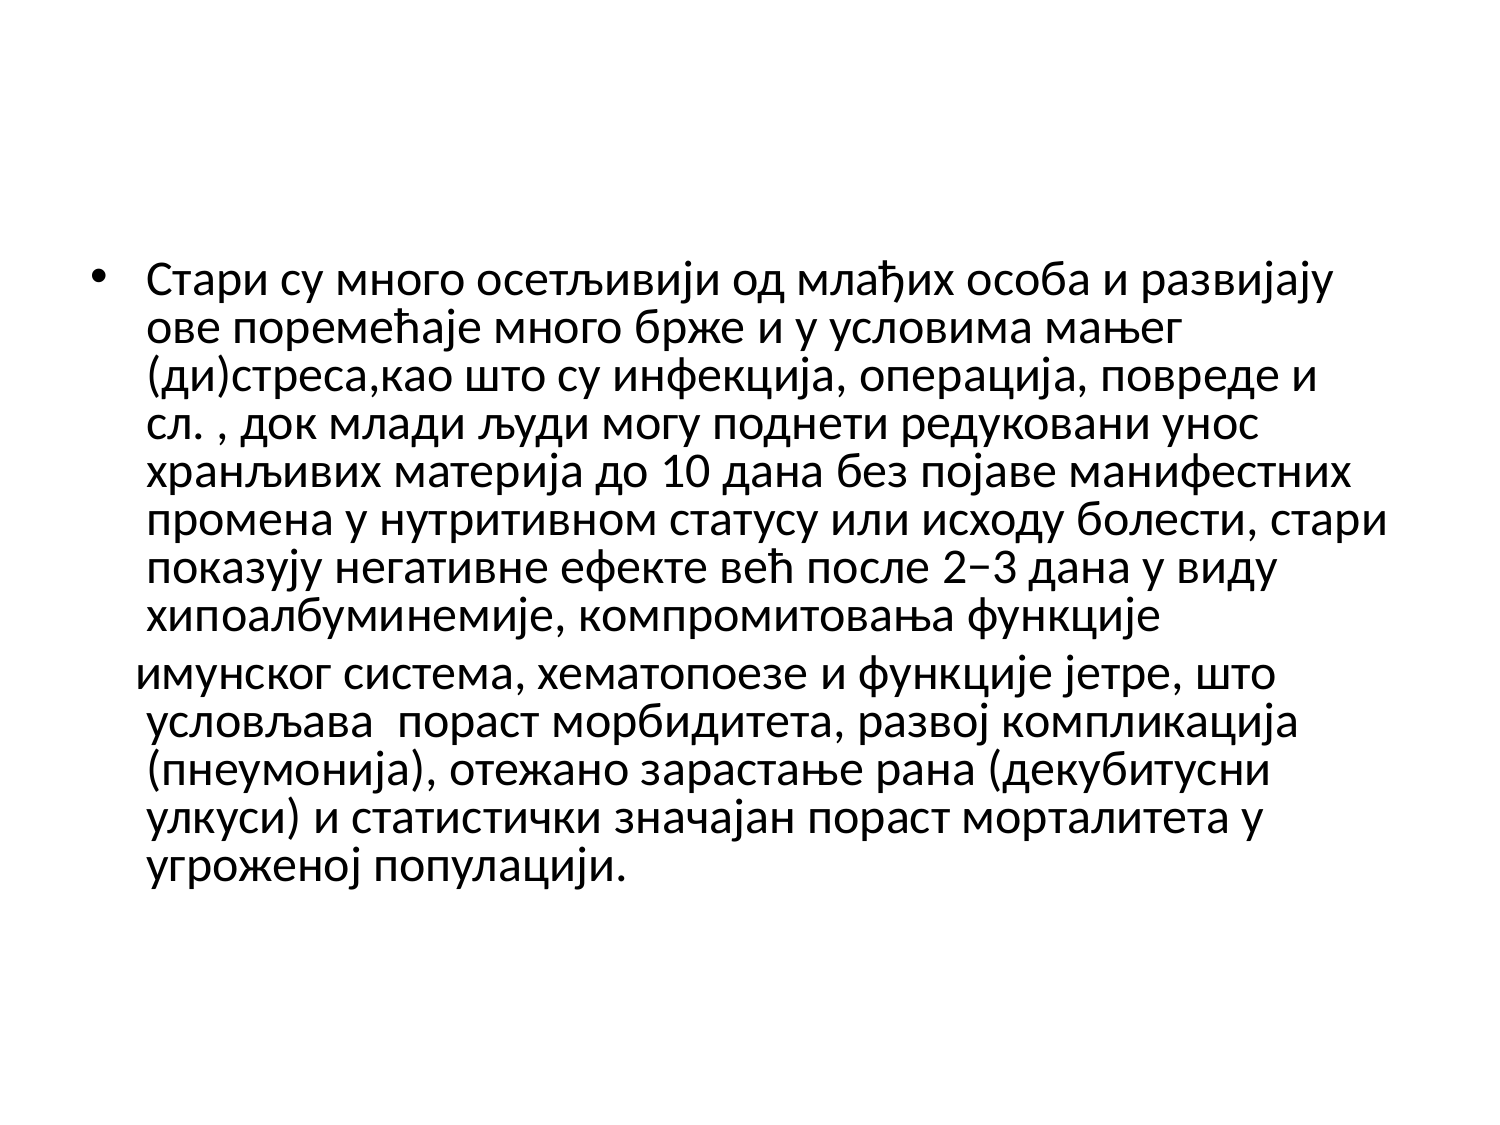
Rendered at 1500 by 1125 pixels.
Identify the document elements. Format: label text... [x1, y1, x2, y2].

list Стари су много осетљивији од млађих особа и развијају ове поремећаје много брже и у условима мањег (ди)стреса,као што су инфекција, операција, повреде и сл. , док млади људи могу поднети редуковани унос хранљивих материја до 10 дана без појаве манифестних промена у нутритивном статусу или исходу болести, стари показују негативне ефекте већ после 2−3 дана у виду хипоалбуминемије, компромитовања функције имунског система, хематопоезе и функције јетре, што условљава пораст морбидитета, развој компликација (пнеумонија), отежано зарастање рана (декубитусни улкуси) и статистички значајан пораст морталитета у угроженој популацији. [75, 249, 1425, 1000]
